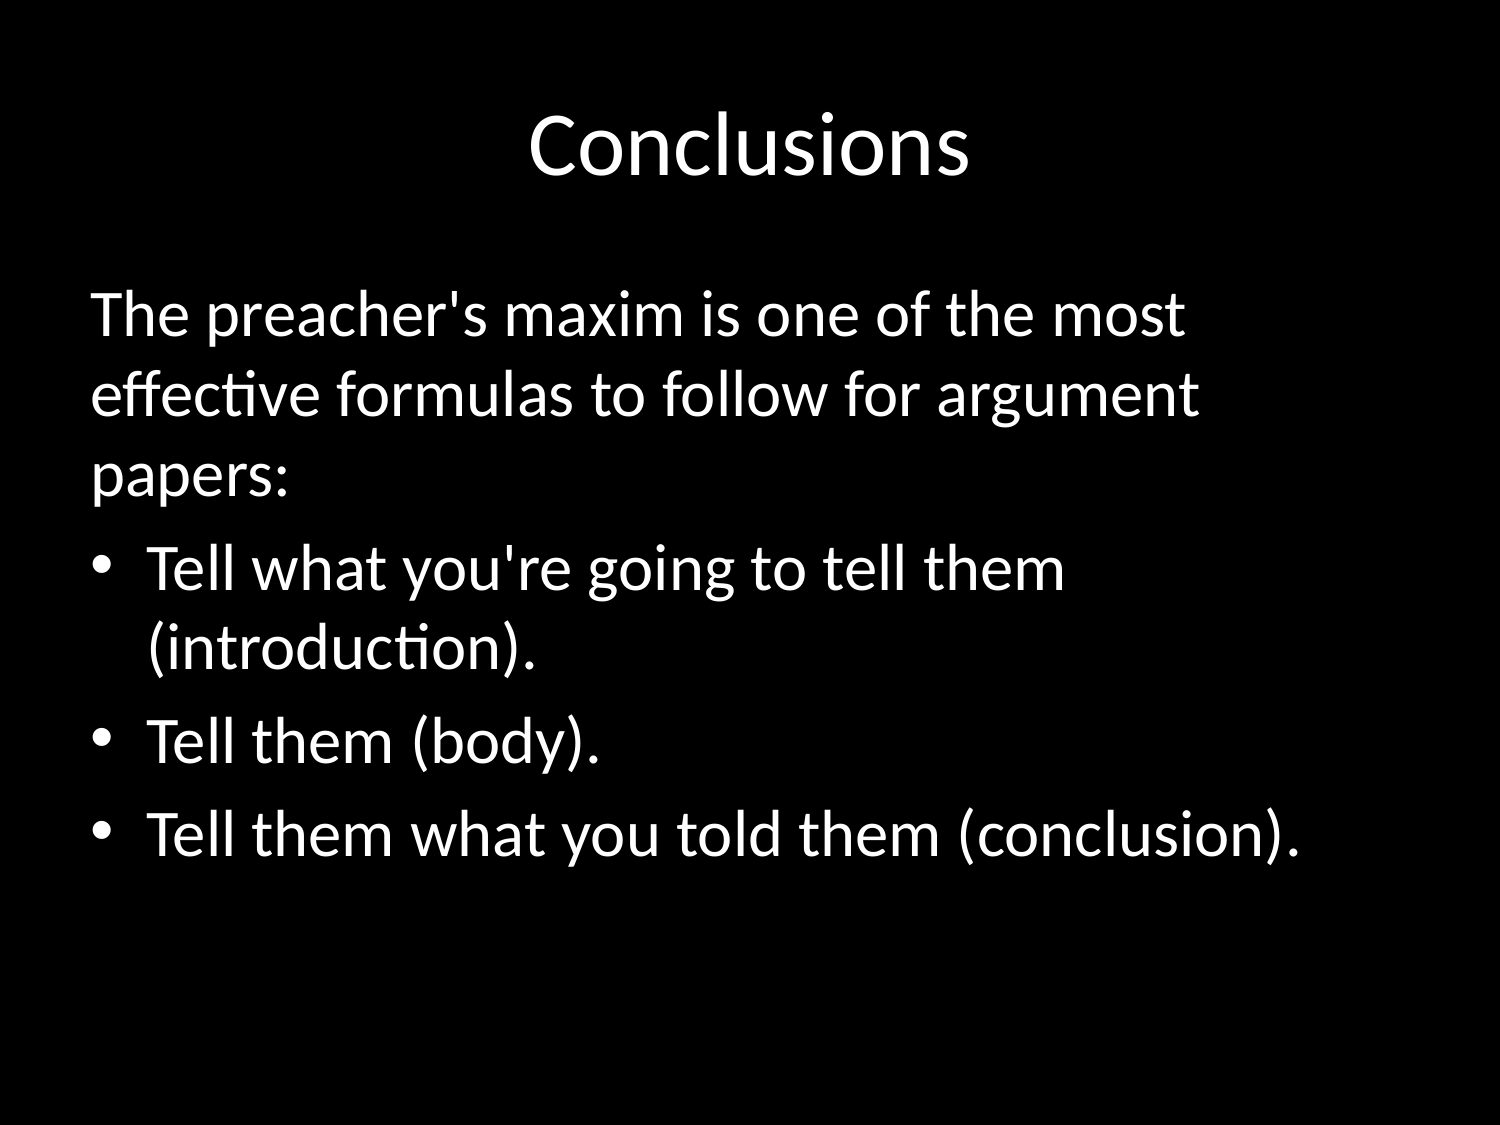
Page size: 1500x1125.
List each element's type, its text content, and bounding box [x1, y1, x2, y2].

list The preacher's maxim is one of the most effective formulas to follow for argument papers: Tell what you're going to tell them (introduction). Tell them (body). Tell them what you told them (conclusion). [75, 262, 1425, 1005]
title Conclusions [75, 45, 1425, 233]
